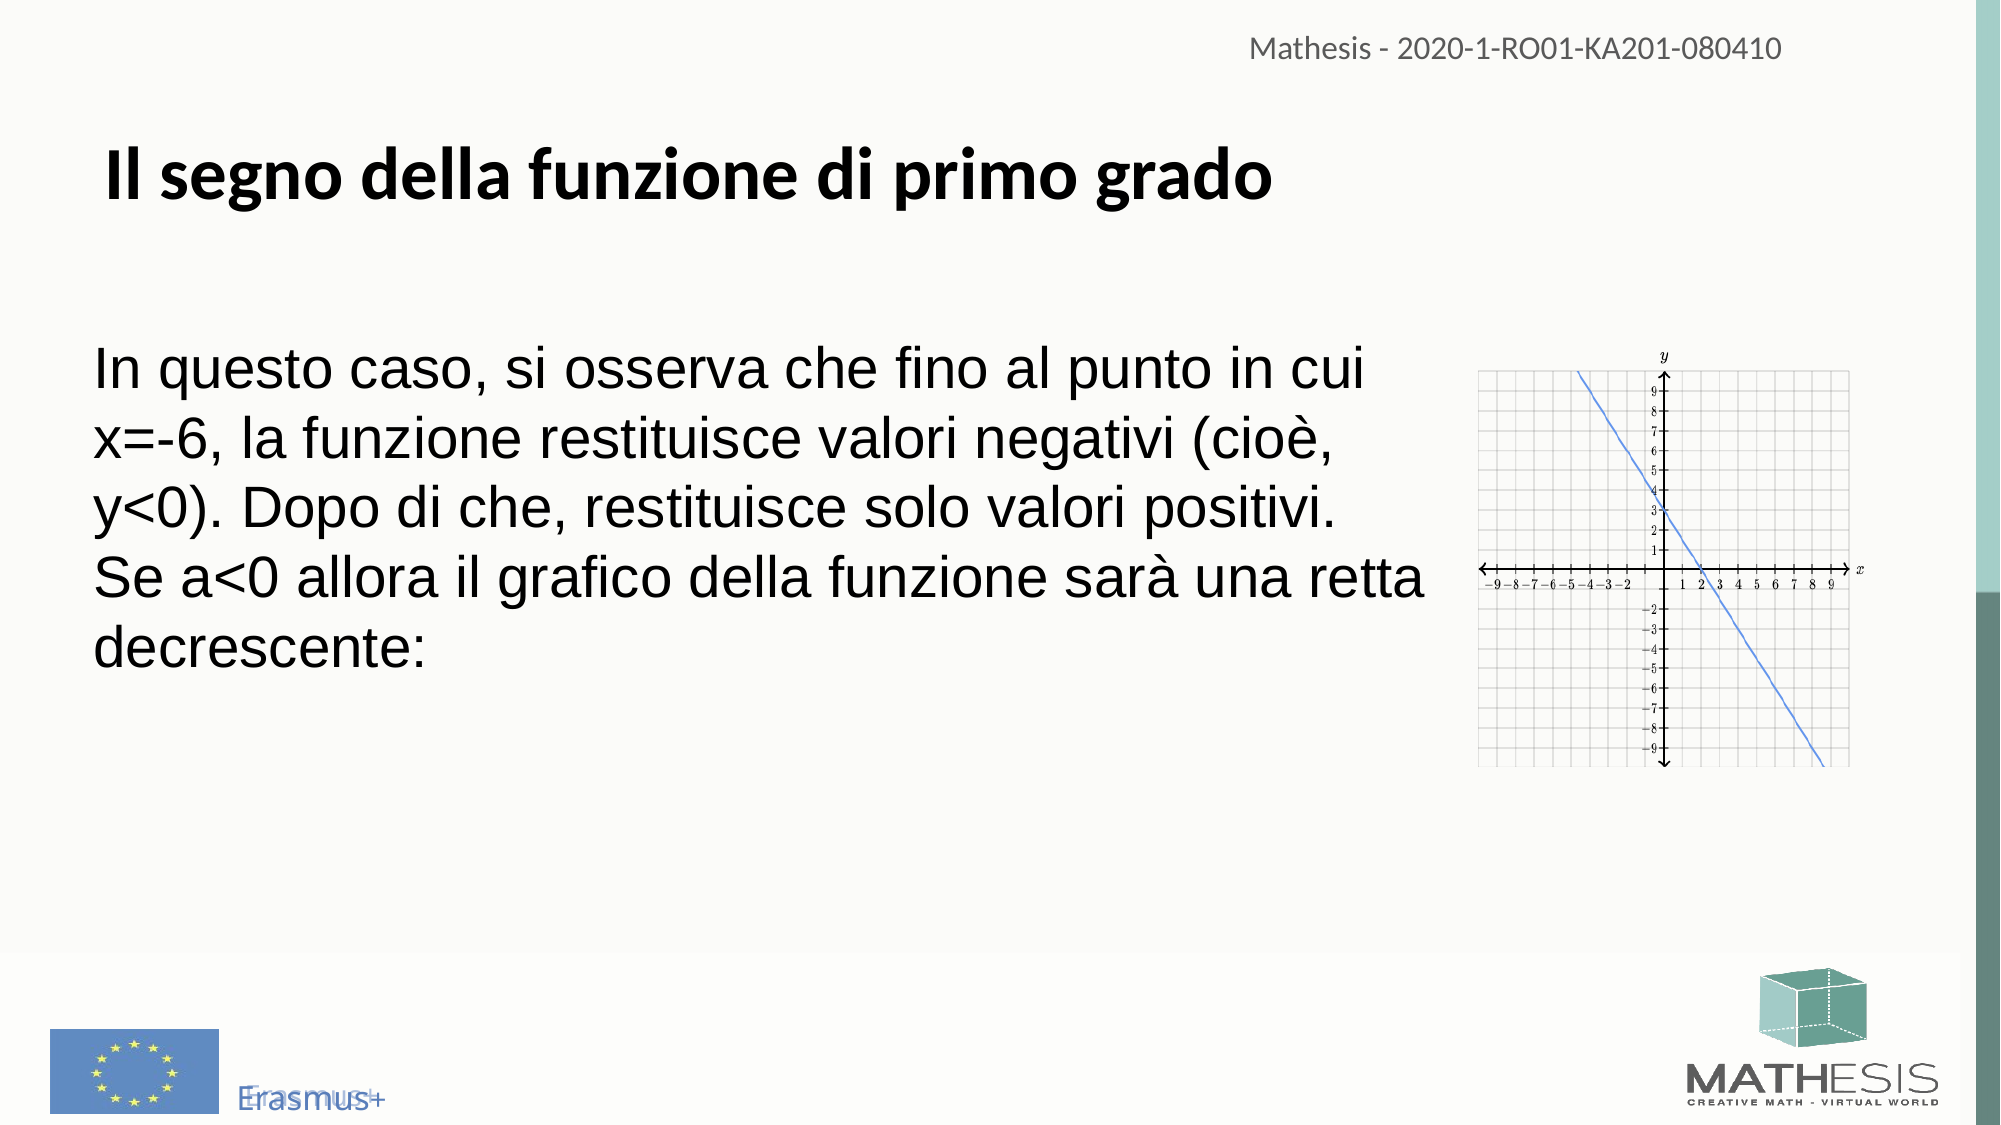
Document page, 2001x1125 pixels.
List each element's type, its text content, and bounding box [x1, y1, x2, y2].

text_box Δ>0 [1976, 0, 2000, 1125]
title Il segno della funzione di primo grado [89, 117, 1790, 344]
subtitle In questo caso, si osserva che fino al punto in cui x=-6, la funzione restituisce valori negativi (cioè, y<0). Dopo di che, restituisce solo valori positivi. Se a<0 allora il grafico della funzione sarà una retta decrescente: [78, 322, 1479, 610]
text_box Δ>0 [1664, 928, 1961, 1125]
text_box Δ>0 [50, 1029, 219, 1114]
picture [1478, 346, 1872, 767]
